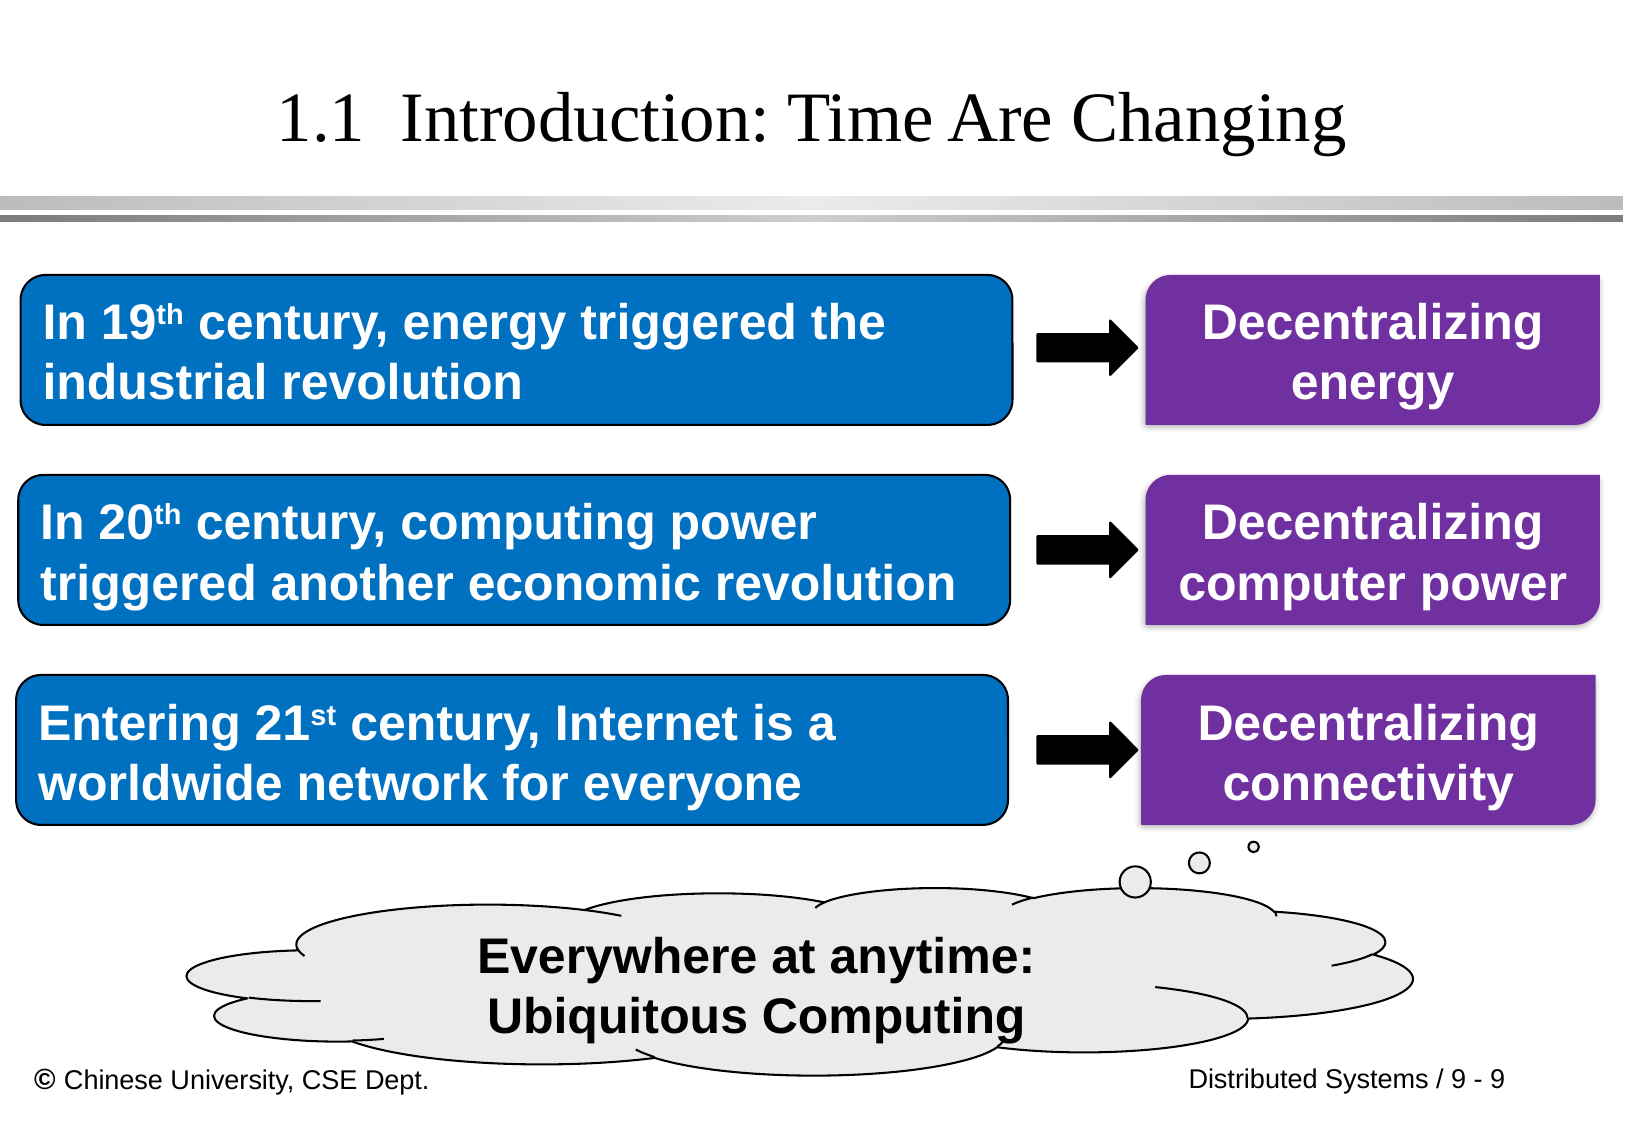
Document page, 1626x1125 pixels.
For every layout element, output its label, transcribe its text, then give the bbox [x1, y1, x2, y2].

text_box Everywhere at anytime: Ubiquitous Computing [186, 866, 1414, 1076]
text_box In 19th century, energy triggered the industrial revolution [20, 274, 1013, 425]
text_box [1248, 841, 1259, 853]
text_box Entering 21st century, Internet is a worldwide network for everyone [16, 674, 1009, 825]
title 1.1 Introduction: Time Are Changing [49, 62, 1576, 163]
text_box [1037, 522, 1138, 578]
text_box Decentralizing connectivity [1141, 674, 1596, 825]
text_box [1037, 722, 1138, 778]
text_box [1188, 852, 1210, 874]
text_box Decentralizing computer power [1145, 474, 1600, 625]
text_box [1037, 320, 1138, 375]
text_box Decentralizing energy [1145, 274, 1600, 425]
text_box In 20th century, computing power triggered another economic revolution [18, 474, 1011, 625]
